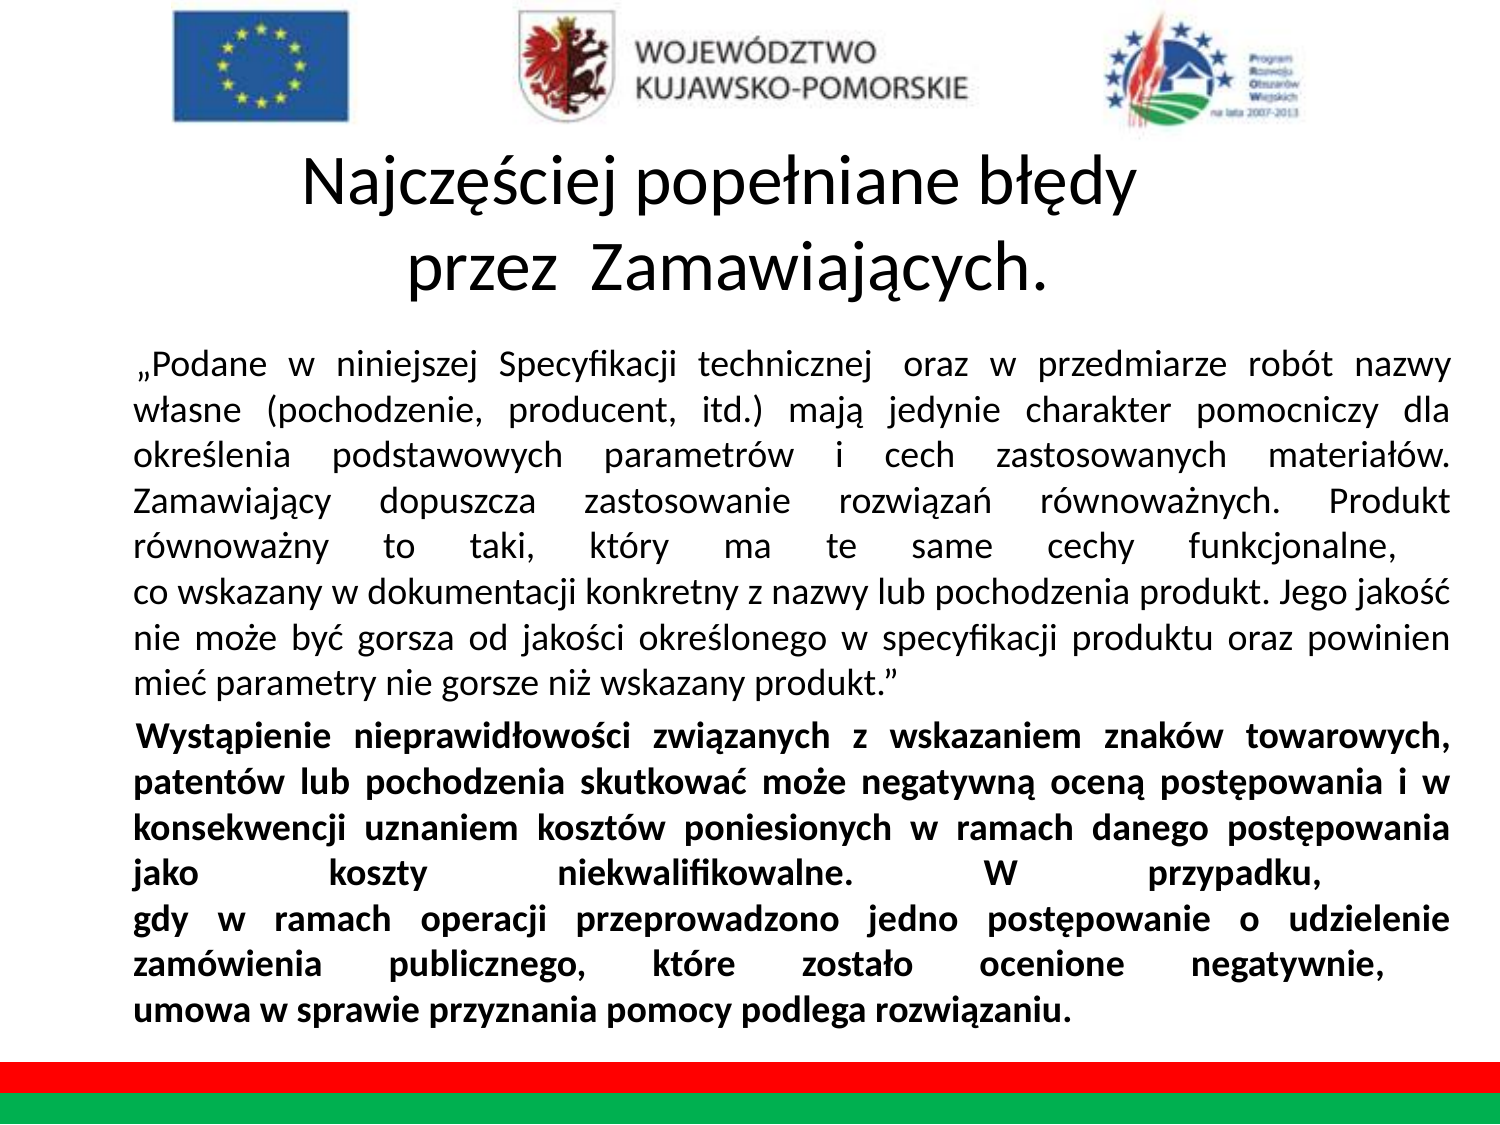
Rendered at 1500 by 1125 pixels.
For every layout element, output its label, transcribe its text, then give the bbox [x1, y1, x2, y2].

title Najczęściej popełniane błędy przez Zamawiających. [53, 125, 1404, 313]
picture [171, 0, 1310, 125]
list „Podane w niniejszej Specyfikacji technicznej oraz w przedmiarze robót nazwy własne (pochodzenie, producent, itd.) mają jedynie charakter pomocniczy dla określenia podstawowych parametrów i cech zastosowanych materiałów. Zamawiający dopuszcza zastosowanie rozwiązań równoważnych. Produkt równoważny to taki, który ma te same cechy funkcjonalne, co wskazany w dokumentacji konkretny z nazwy lub pochodzenia produkt. Jego jakość nie może być gorsza od jakości określonego w specyfikacji produktu oraz powinien mieć parametry nie gorsze niż wskazany produkt.” Wystąpienie nieprawidłowości związanych z wskazaniem znaków towarowych, patentów lub pochodzenia skutkować może negatywną oceną postępowania i w konsekwencji uznaniem kosztów poniesionych w ramach danego postępowania jako koszty niekwalifikowalne. W przypadku, gdy w ramach operacji przeprowadzono jedno postępowanie o udzielenie zamówienia publicznego, które zostało ocenione negatywnie, umowa w sprawie przyznania pomocy podlega rozwiązaniu. [41, 331, 1468, 1055]
